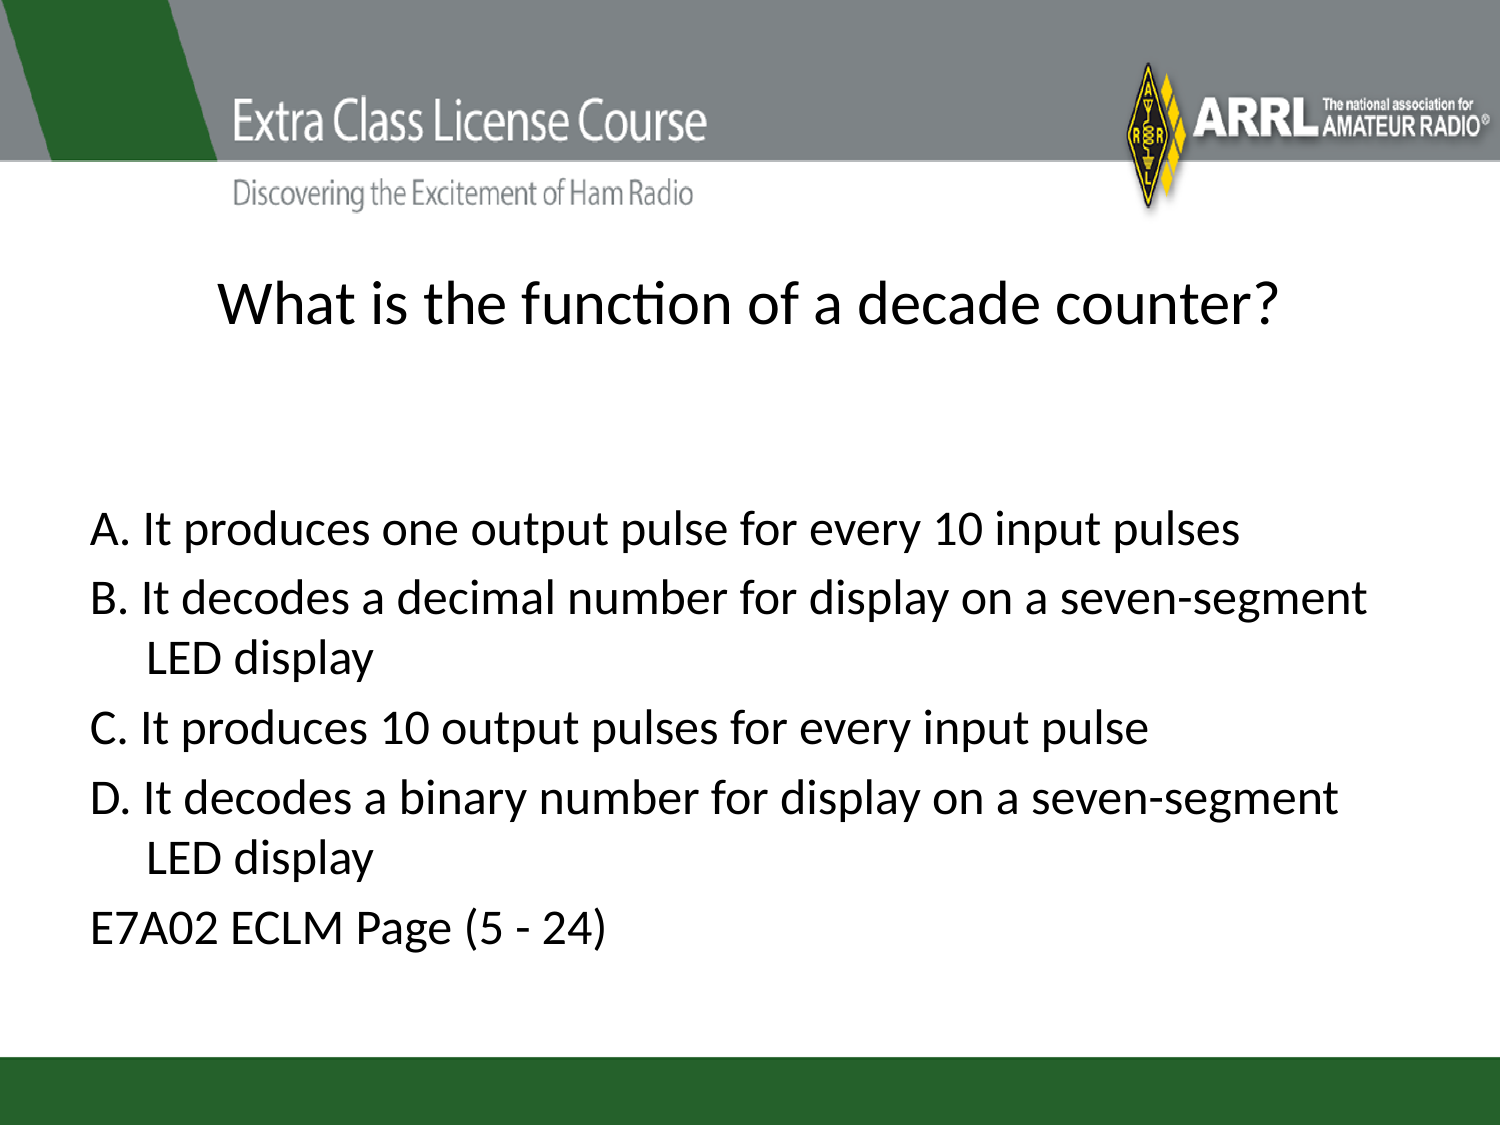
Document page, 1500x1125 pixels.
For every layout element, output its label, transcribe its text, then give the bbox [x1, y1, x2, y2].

title What is the function of a decade counter? [75, 254, 1425, 435]
picture [0, 0, 1500, 1125]
list A. It produces one output pulse for every 10 input pulses B. It decodes a decimal number for display on a seven-segment LED display C. It produces 10 output pulses for every input pulse D. It decodes a binary number for display on a seven-segment LED display E7A02 ECLM Page (5 - 24) [75, 487, 1425, 1005]
